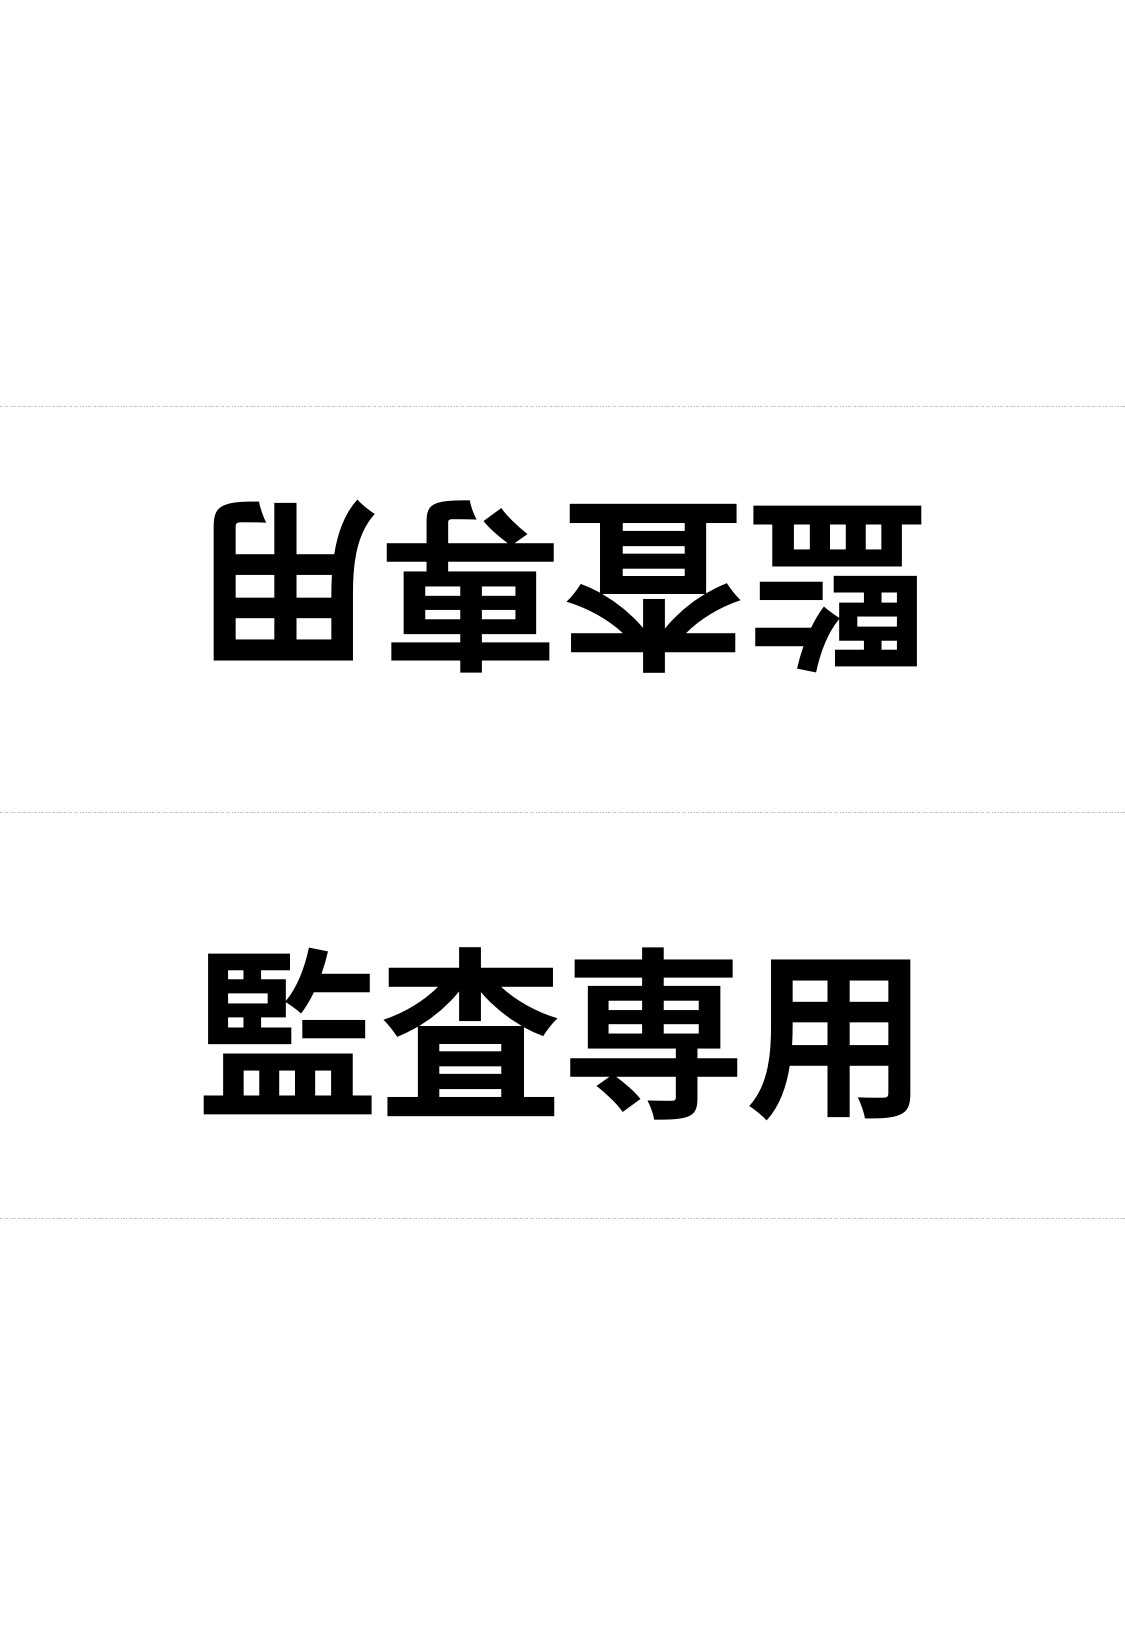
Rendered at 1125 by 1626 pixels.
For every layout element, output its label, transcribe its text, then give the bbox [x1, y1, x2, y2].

text_box 監査専用 [181, 913, 944, 1148]
text_box 監査専用 [181, 473, 944, 709]
